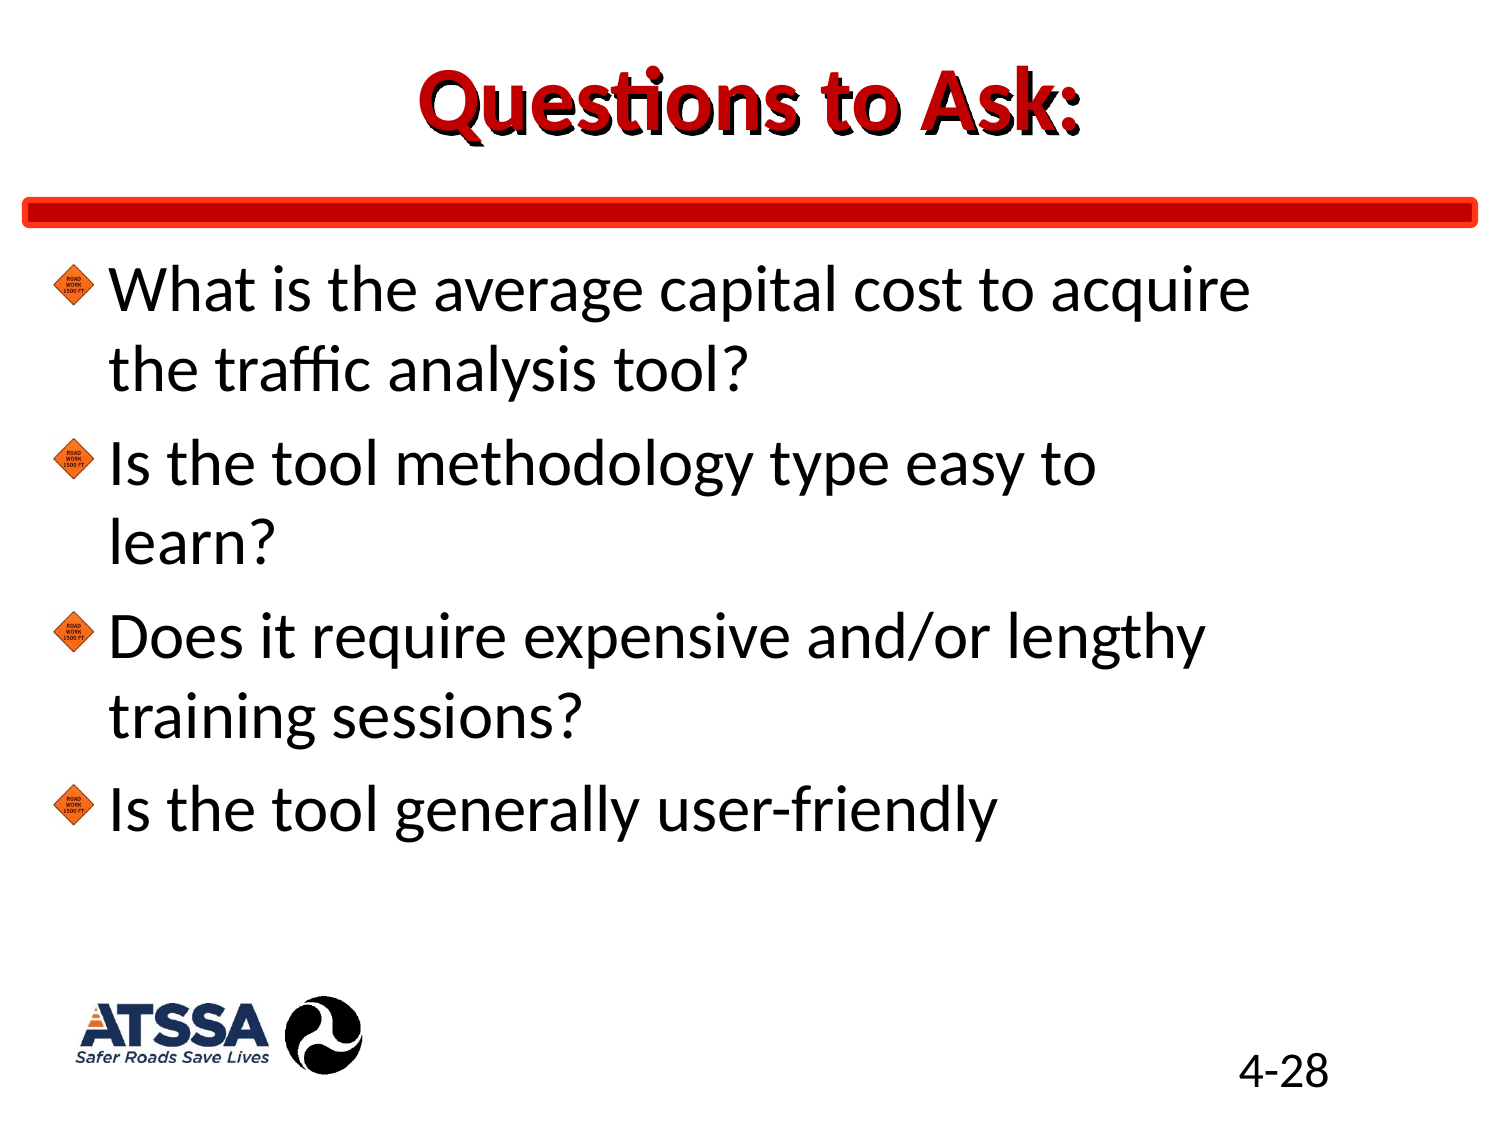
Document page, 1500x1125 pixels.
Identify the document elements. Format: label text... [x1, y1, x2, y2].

picture [52, 263, 95, 306]
title Questions to Ask: [0, 0, 1500, 188]
picture [75, 1003, 269, 1063]
picture [276, 989, 370, 1077]
list What is the average capital cost to acquire the traffic analysis tool? Is the tool methodology type easy to learn? Does it require expensive and/or lengthy training sessions? Is the tool generally user-friendly [37, 237, 1276, 913]
picture [52, 610, 95, 653]
picture [52, 437, 95, 480]
picture [52, 783, 95, 826]
